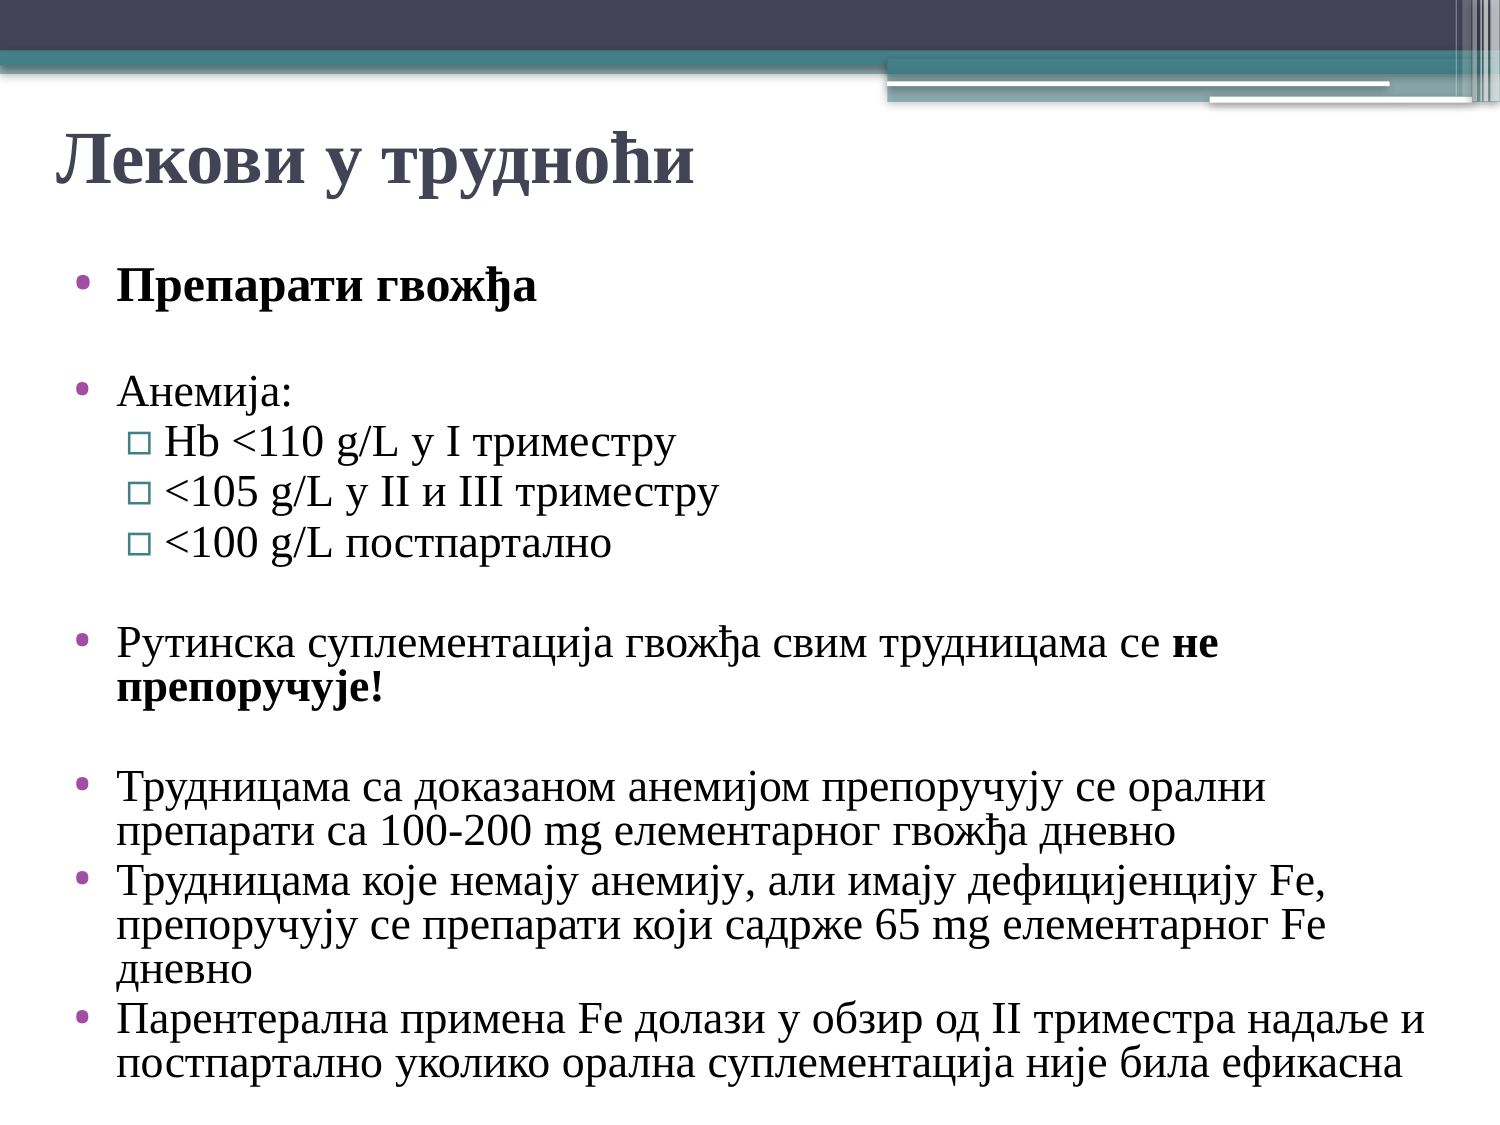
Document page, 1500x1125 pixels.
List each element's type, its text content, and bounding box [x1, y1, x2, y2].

title Лекови у трудноћи [40, 66, 1392, 242]
list Препарати гвожђа Анемија: Hb <110 g/L у I триместру <105 g/L у II и III триместру <100 g/L постпартално Рутинска суплементација гвожђа свим трудницама се не препоручује! Трудницама са доказаном анемијом препоручују се орални препарати са 100-200 mg елементарног гвожђа дневно Трудницама које немају анемију, али имају дефицијенцију Fе, препоручују се препарати који садрже 65 mg елементарног Fе дневно Парентерална примена Fе долази у обзир од II триместра надаље и постпартално уколико орална суплементацијa није била ефикасна [41, 255, 1460, 1103]
